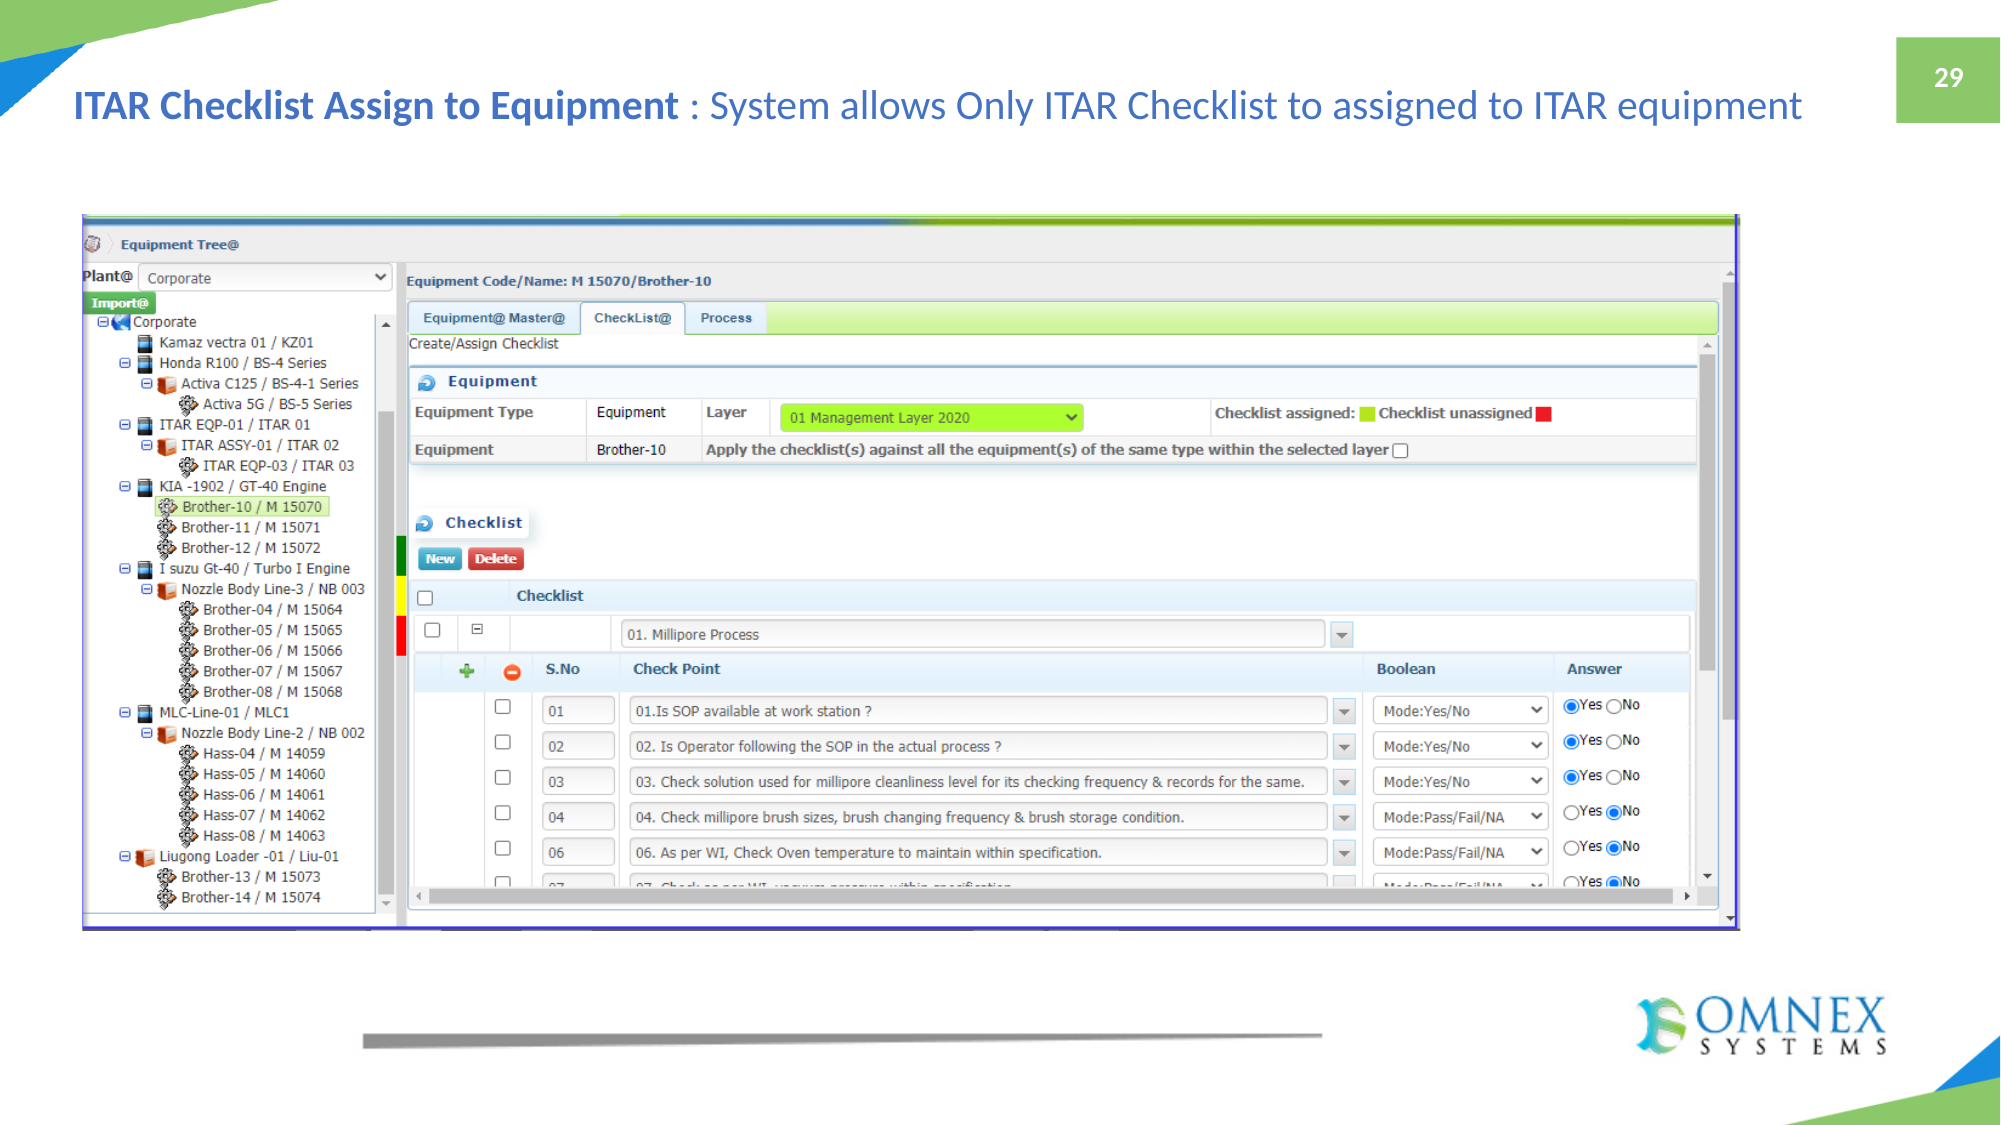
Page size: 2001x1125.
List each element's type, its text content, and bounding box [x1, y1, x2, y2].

picture [1616, 978, 2001, 1125]
picture [0, 0, 58, 117]
slide_number 29 [1919, 46, 2000, 106]
picture [82, 214, 1741, 931]
title ITAR Checklist Assign to Equipment : System allows Only ITAR Checklist to assigned to ITAR equipment [58, 0, 1862, 215]
picture [349, 1013, 1354, 1062]
